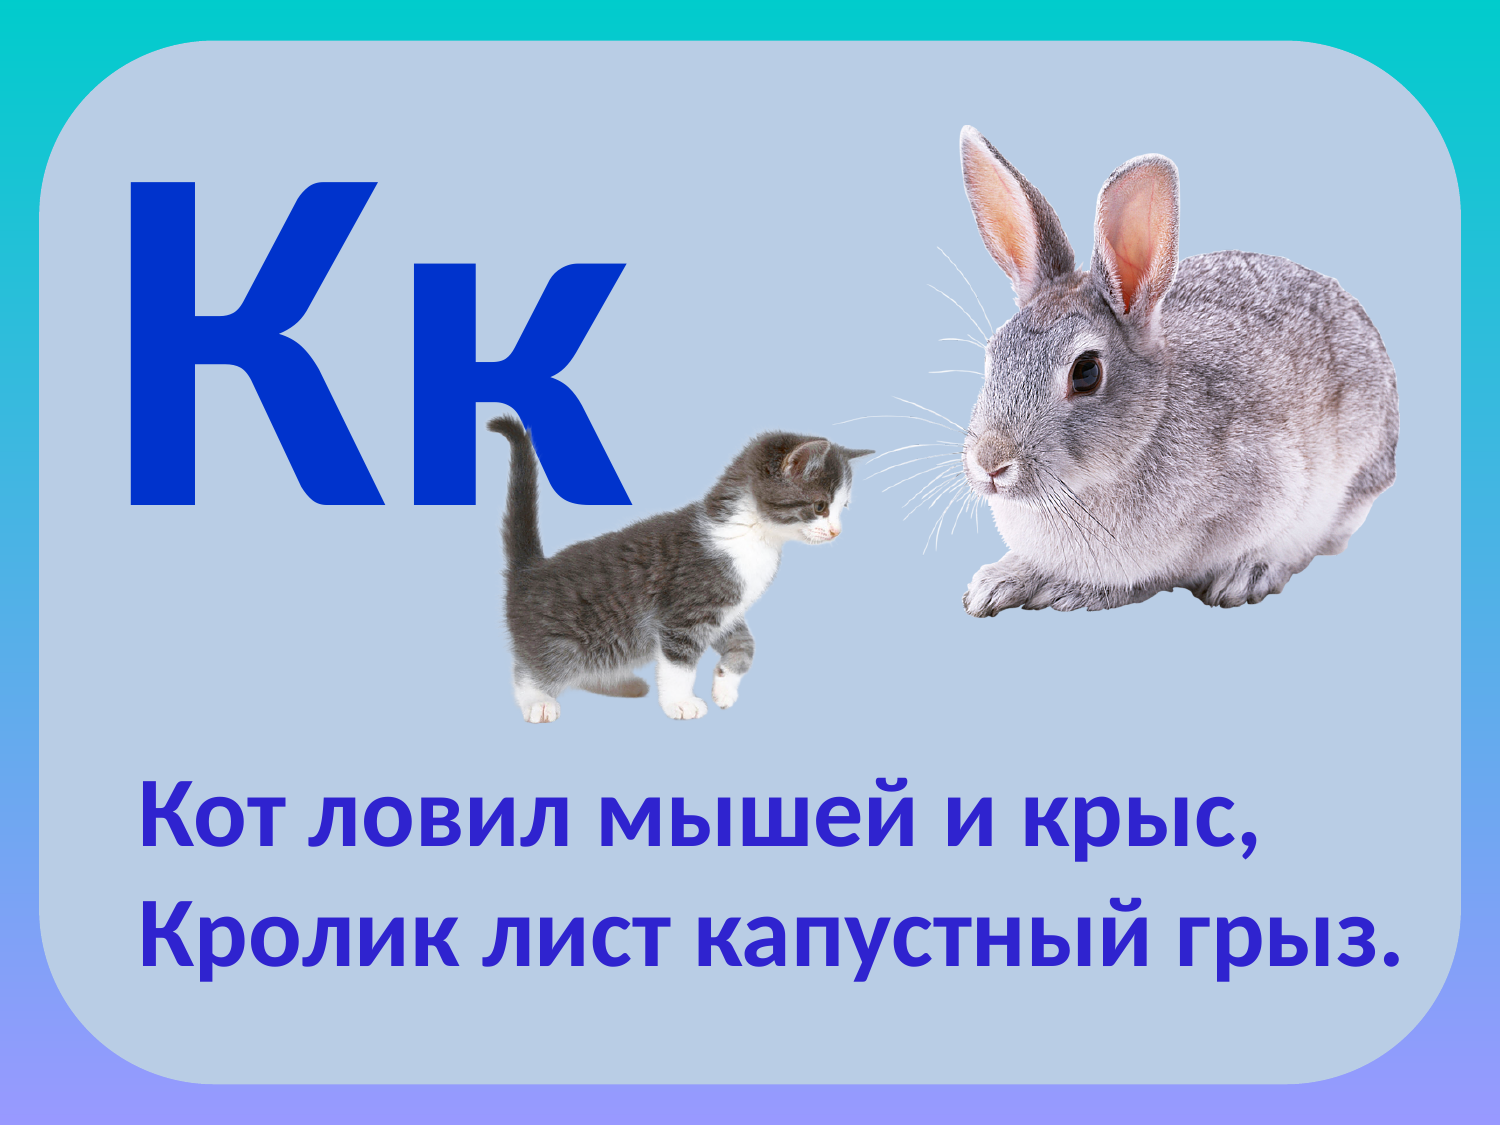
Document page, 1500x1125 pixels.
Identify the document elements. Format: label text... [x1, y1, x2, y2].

text_box Кк [91, 0, 648, 613]
text_box [39, 40, 1461, 1085]
picture [478, 125, 1400, 728]
text_box Кот ловил мышей и крыс, Кролик лист капустный грыз. [123, 739, 1435, 995]
